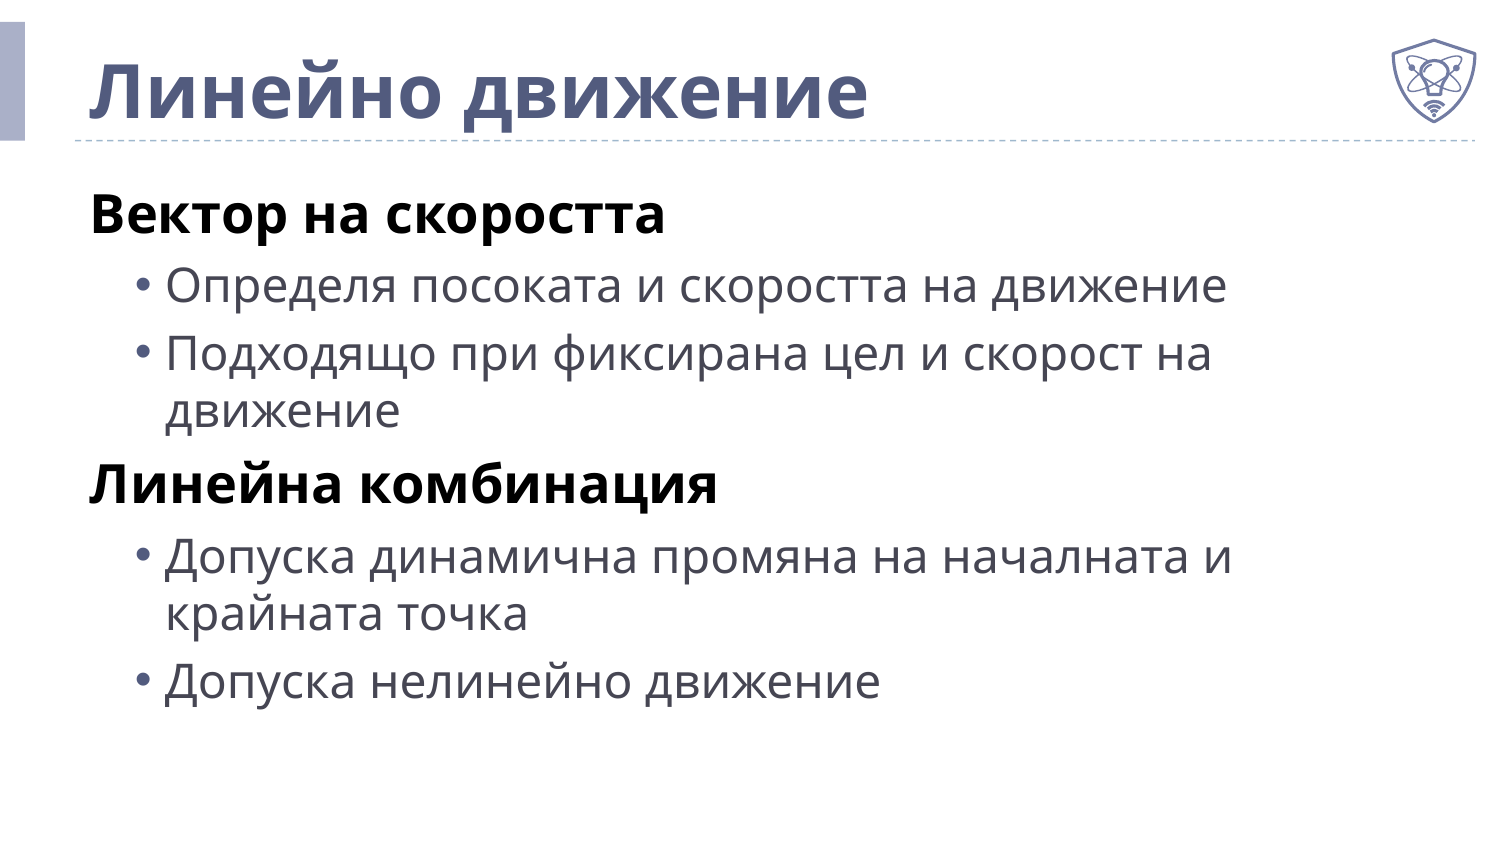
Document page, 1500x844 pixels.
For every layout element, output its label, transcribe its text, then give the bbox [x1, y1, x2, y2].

title Линейно движение [75, 18, 1475, 141]
list Вектор на скоростта Определя посоката и скоростта на движение Подходящо при фиксирана цел и скорост на движение Линейна комбинация Допуска динамична промяна на началната и крайната точка Допуска нелинейно движение [75, 171, 1475, 835]
